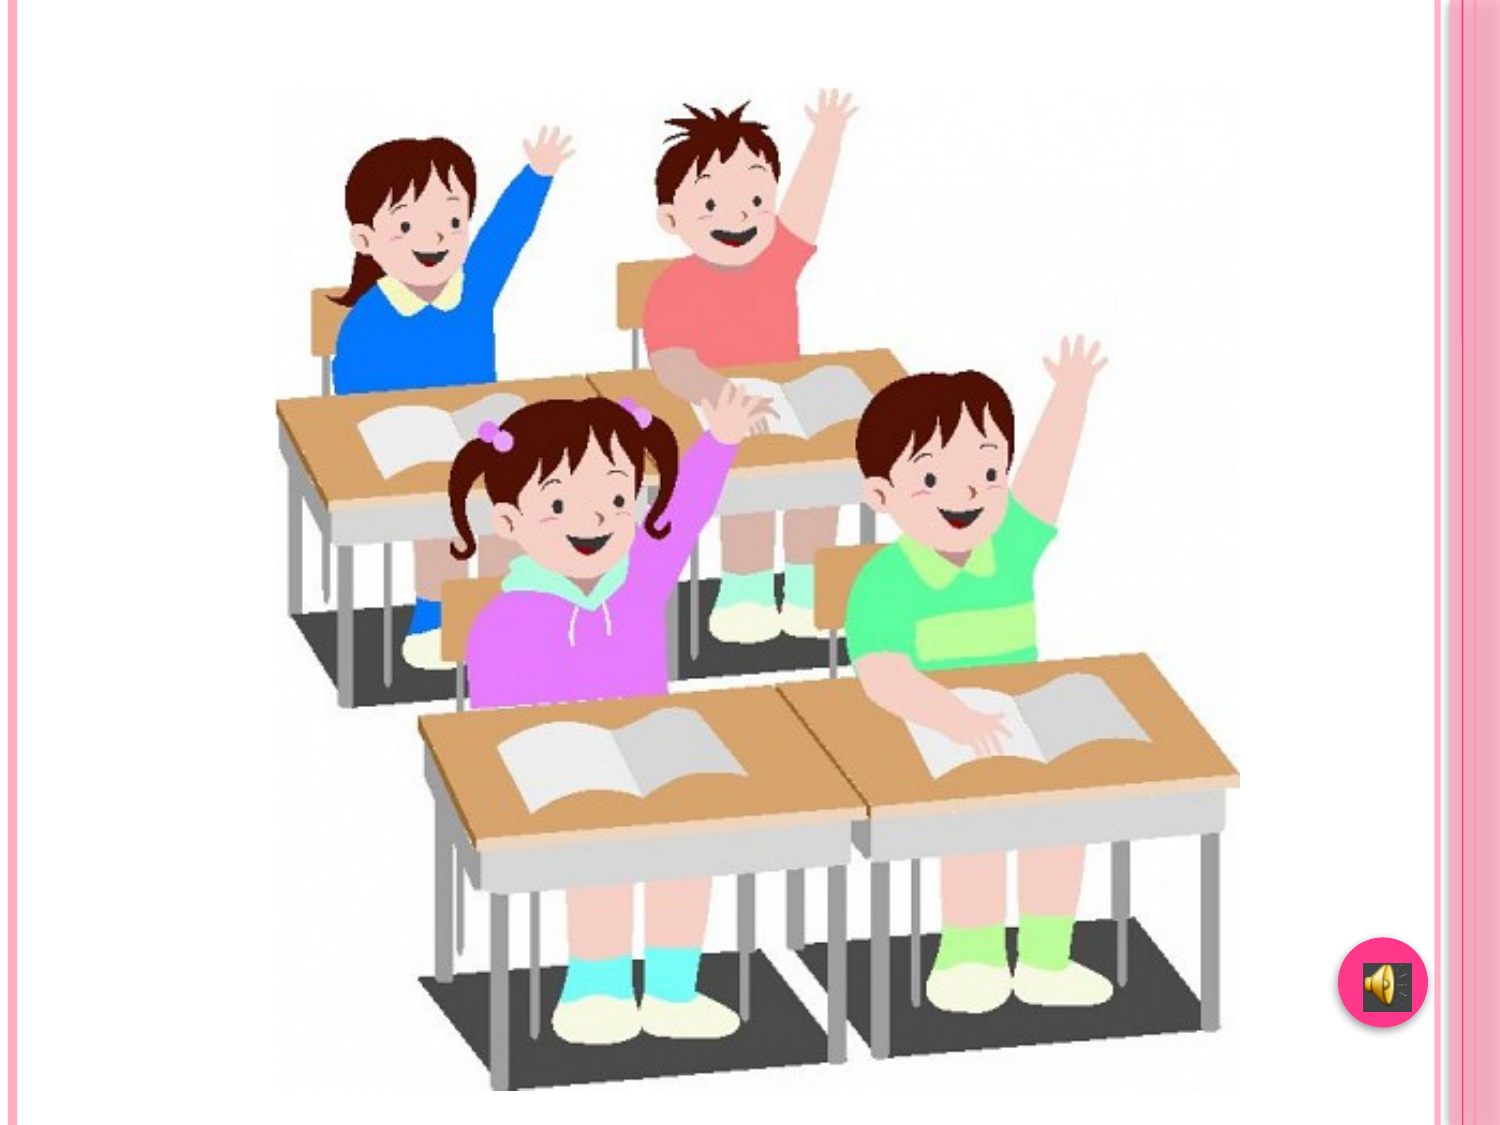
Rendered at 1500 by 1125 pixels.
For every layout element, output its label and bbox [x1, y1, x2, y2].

picture [1362, 962, 1413, 1013]
list [274, 87, 1240, 1091]
